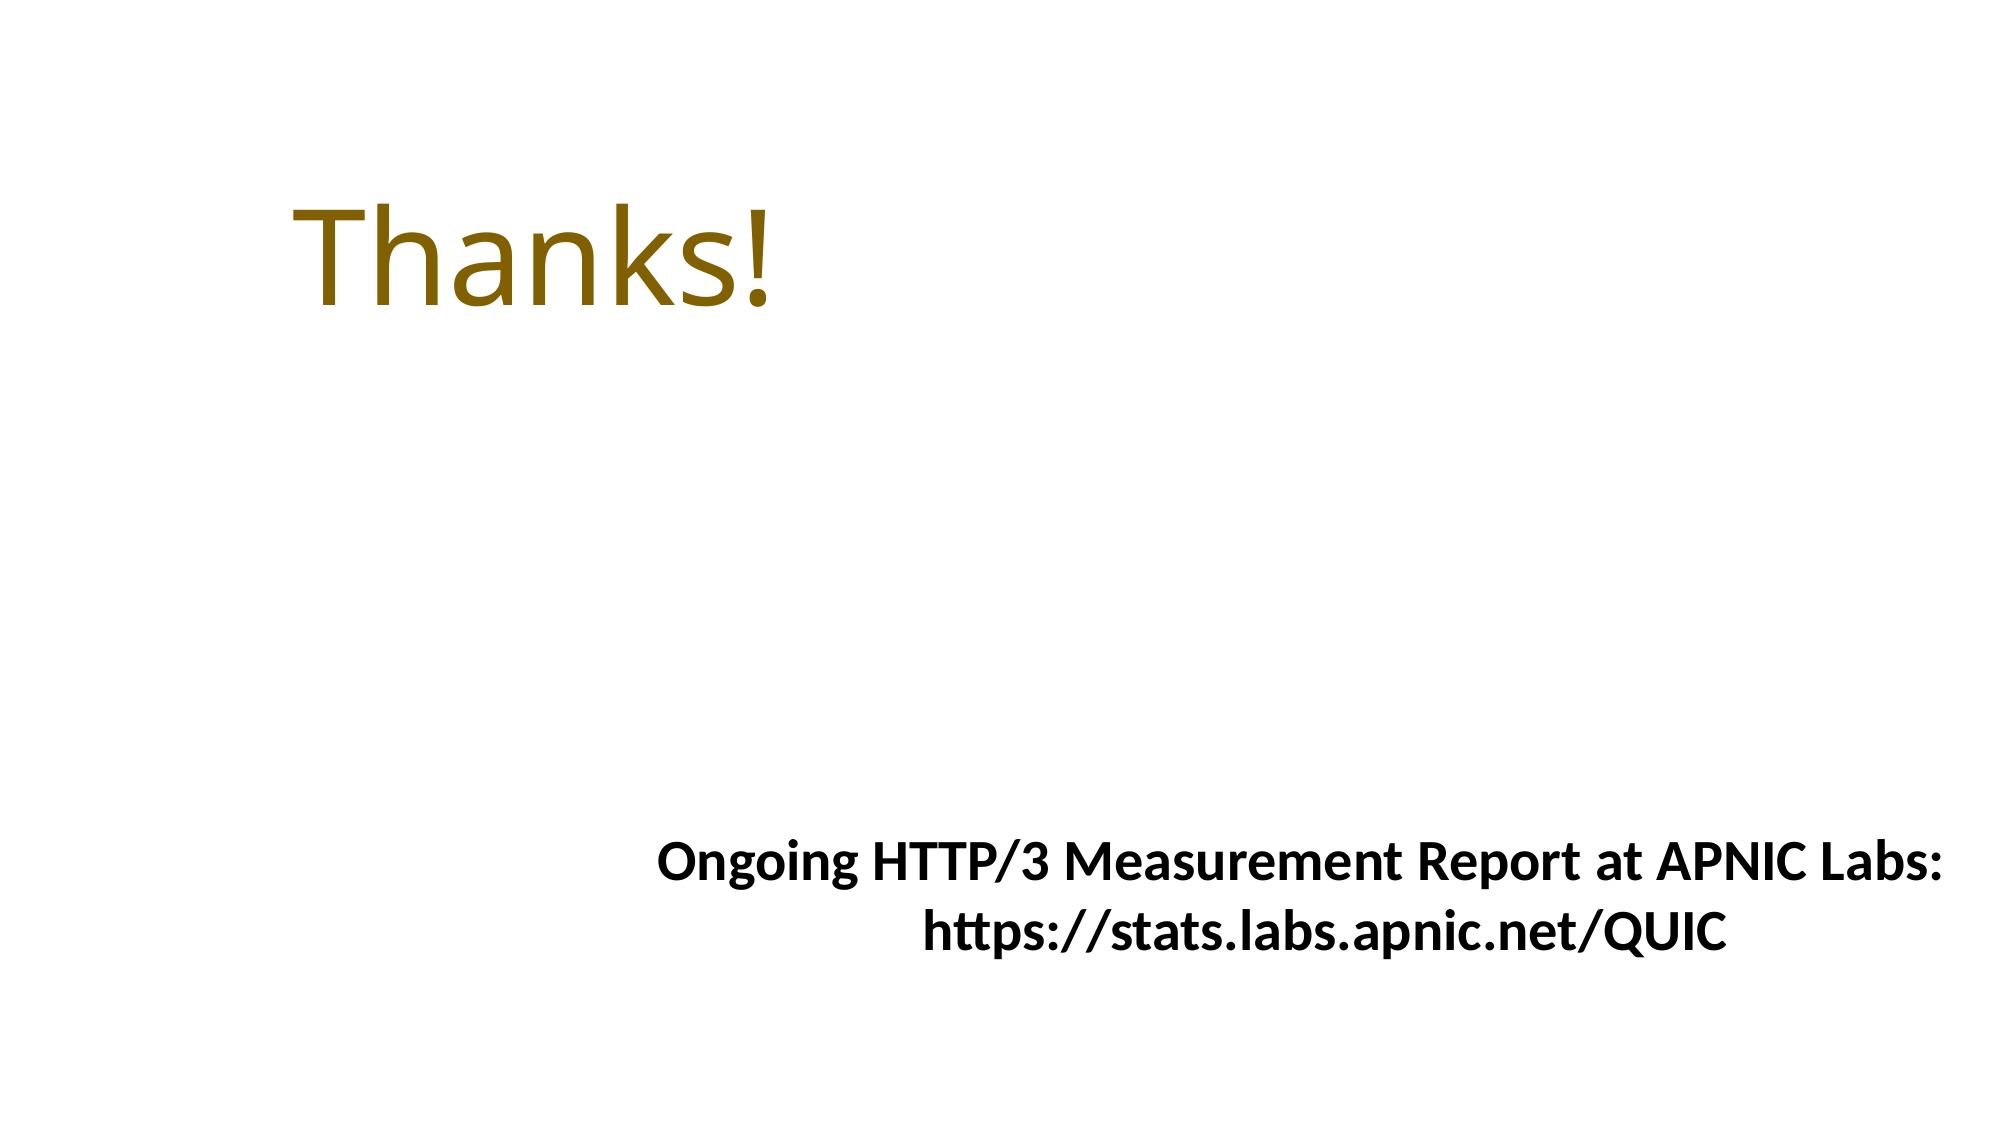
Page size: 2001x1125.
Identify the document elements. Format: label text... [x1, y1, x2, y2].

title Thanks! [277, 153, 1084, 371]
text_box Ongoing HTTP/3 Measurement Report at APNIC Labs: https://stats.labs.apnic.net/QUIC [642, 815, 1961, 970]
